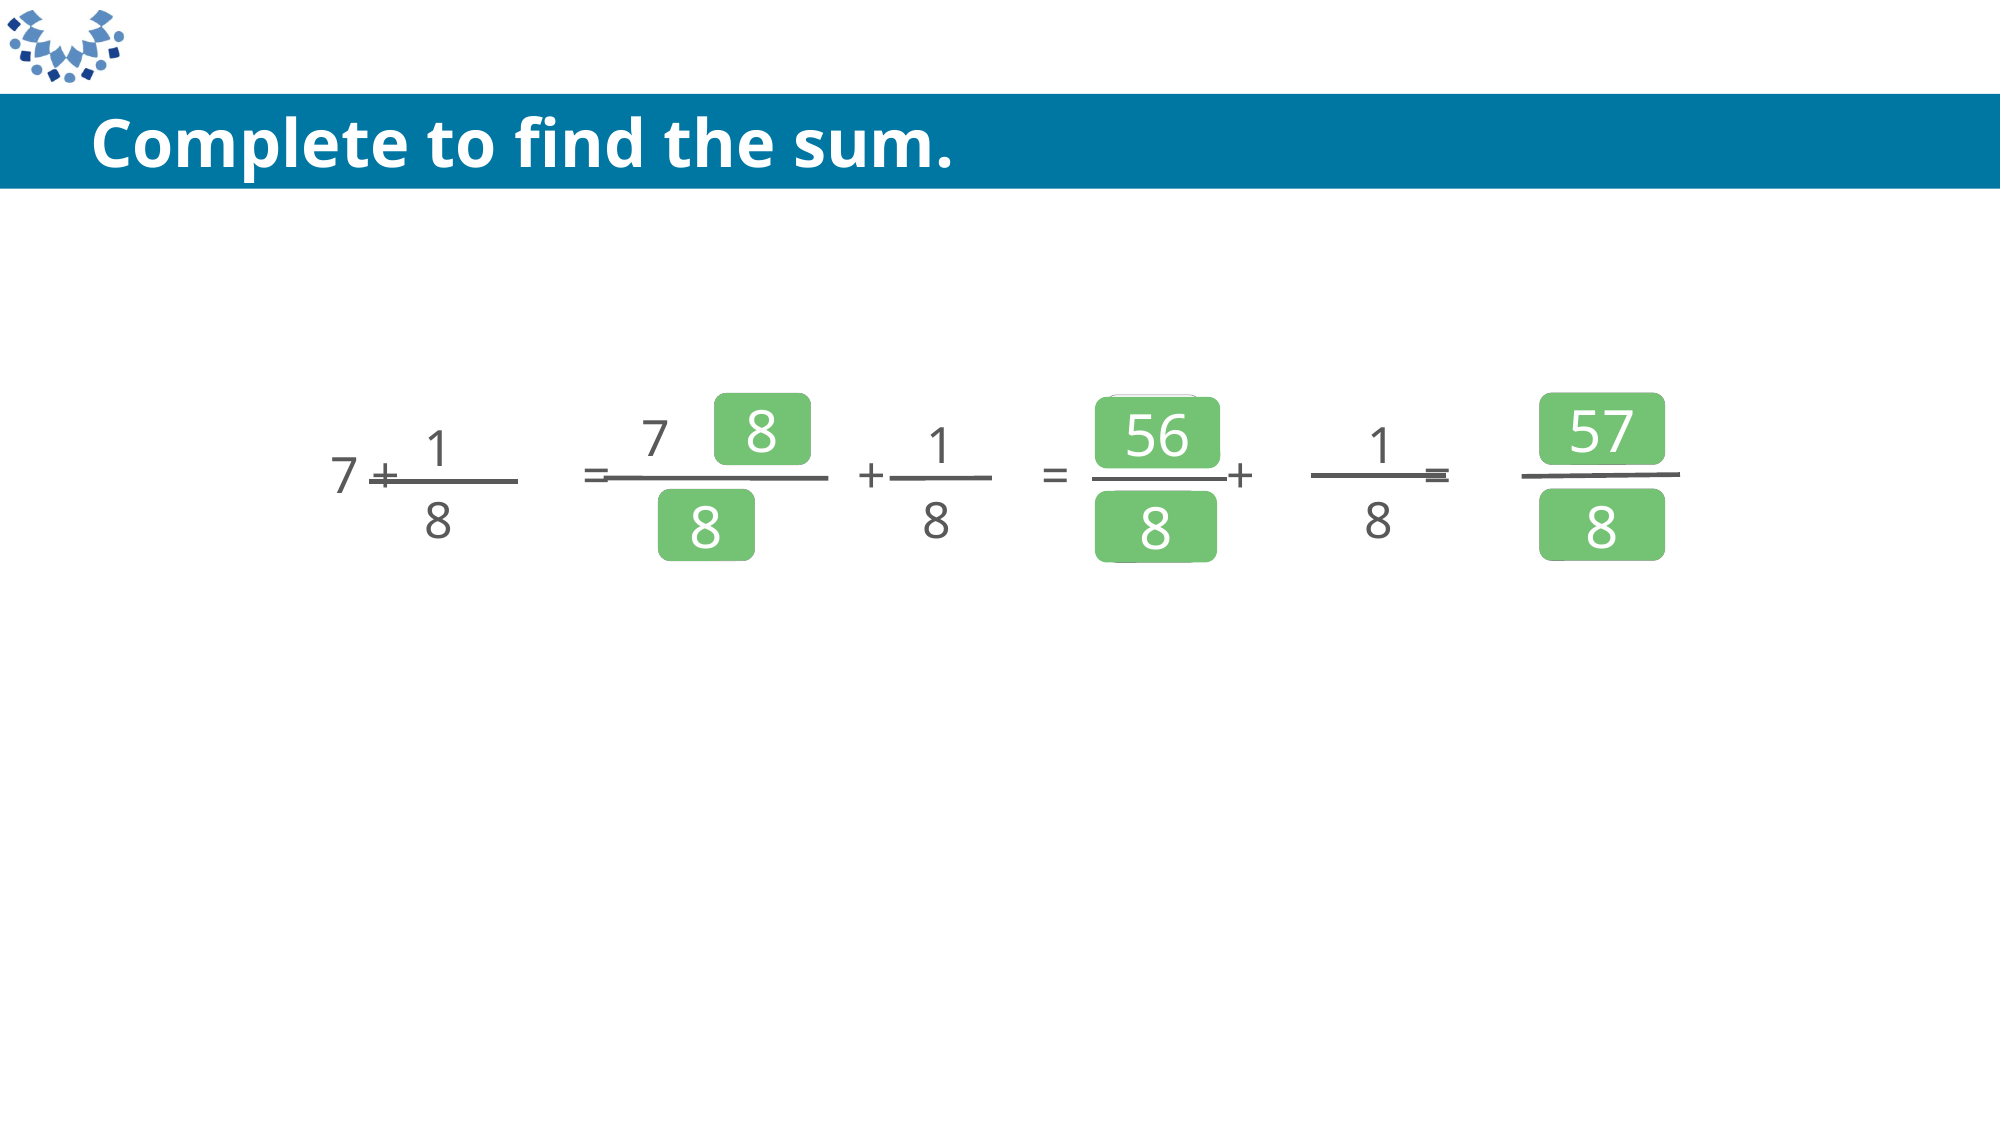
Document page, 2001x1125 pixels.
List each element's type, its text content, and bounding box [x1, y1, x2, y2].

text_box Complete to find the sum. [0, 93, 2000, 189]
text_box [251, 392, 1681, 563]
picture [0, 10, 129, 87]
